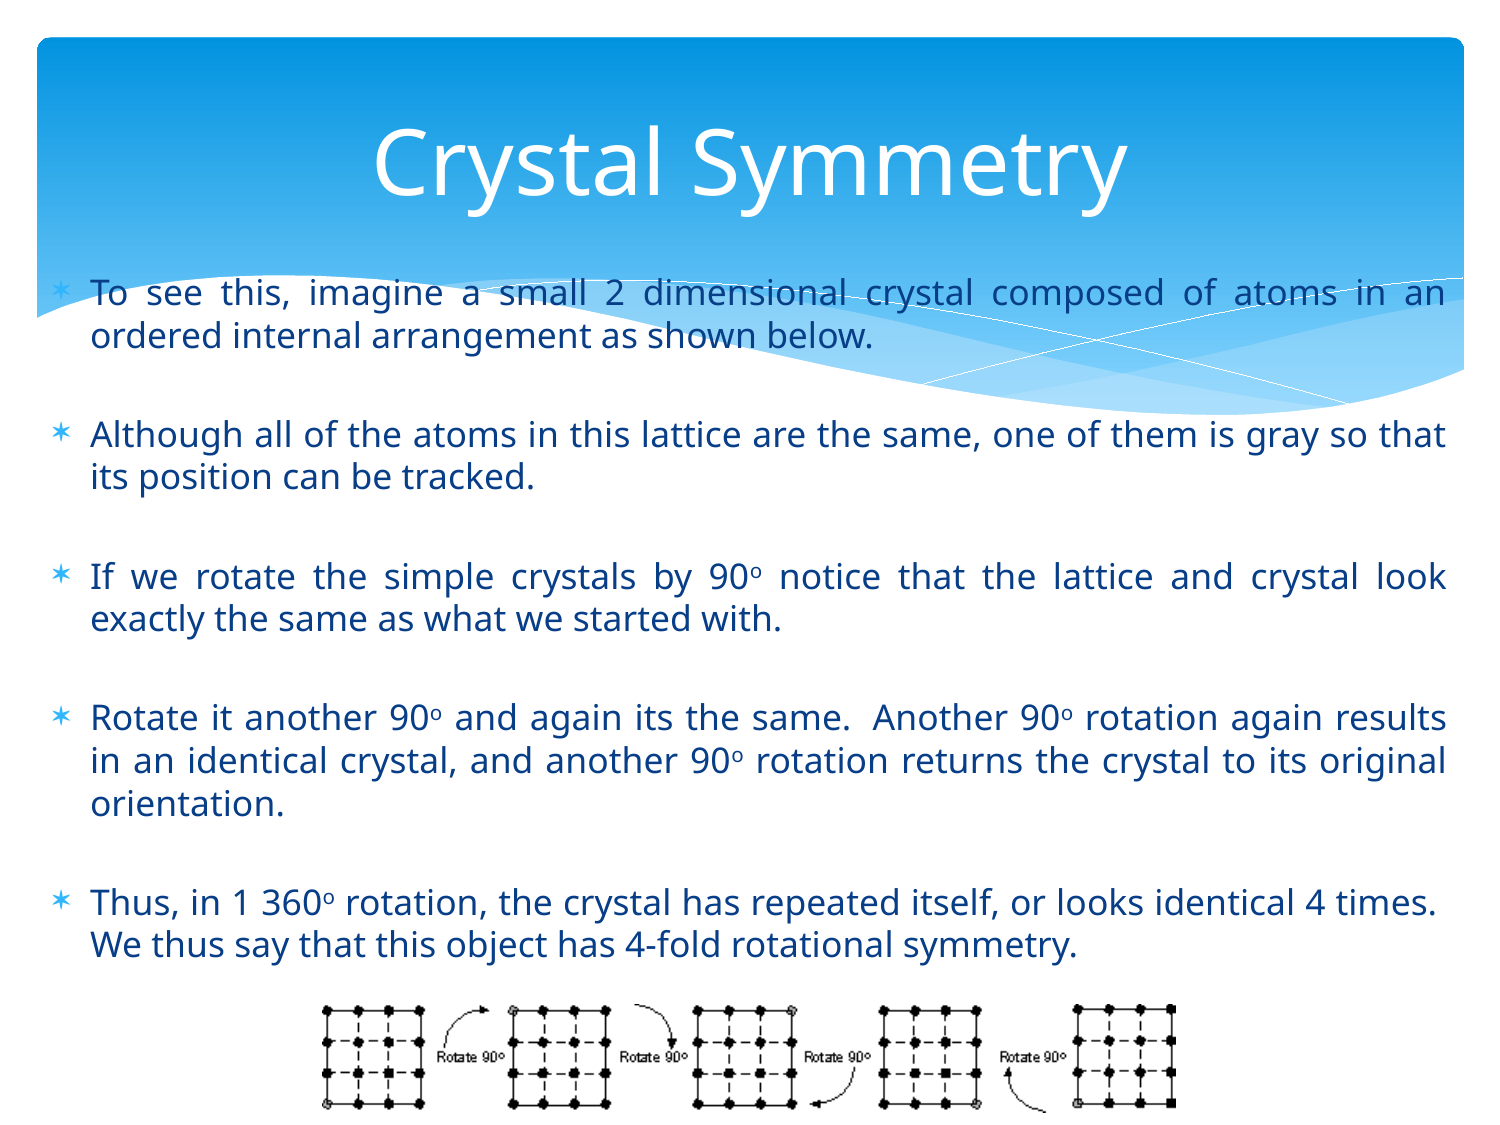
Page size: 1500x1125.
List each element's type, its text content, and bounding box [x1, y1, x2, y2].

title Crystal Symmetry [75, 55, 1425, 261]
picture [322, 1004, 1177, 1113]
list To see this, imagine a small 2 dimensional crystal composed of atoms in an ordered internal arrangement as shown below. Although all of the atoms in this lattice are the same, one of them is gray so that its position can be tracked. If we rotate the simple crystals by 90o notice that the lattice and crystal look exactly the same as what we started with. Rotate it another 90o and again its the same. Another 90o rotation again results in an identical crystal, and another 90o rotation returns the crystal to its original orientation. Thus, in 1 360o rotation, the crystal has repeated itself, or looks identical 4 times. We thus say that this object has 4-fold rotational symmetry. [37, 262, 1463, 980]
